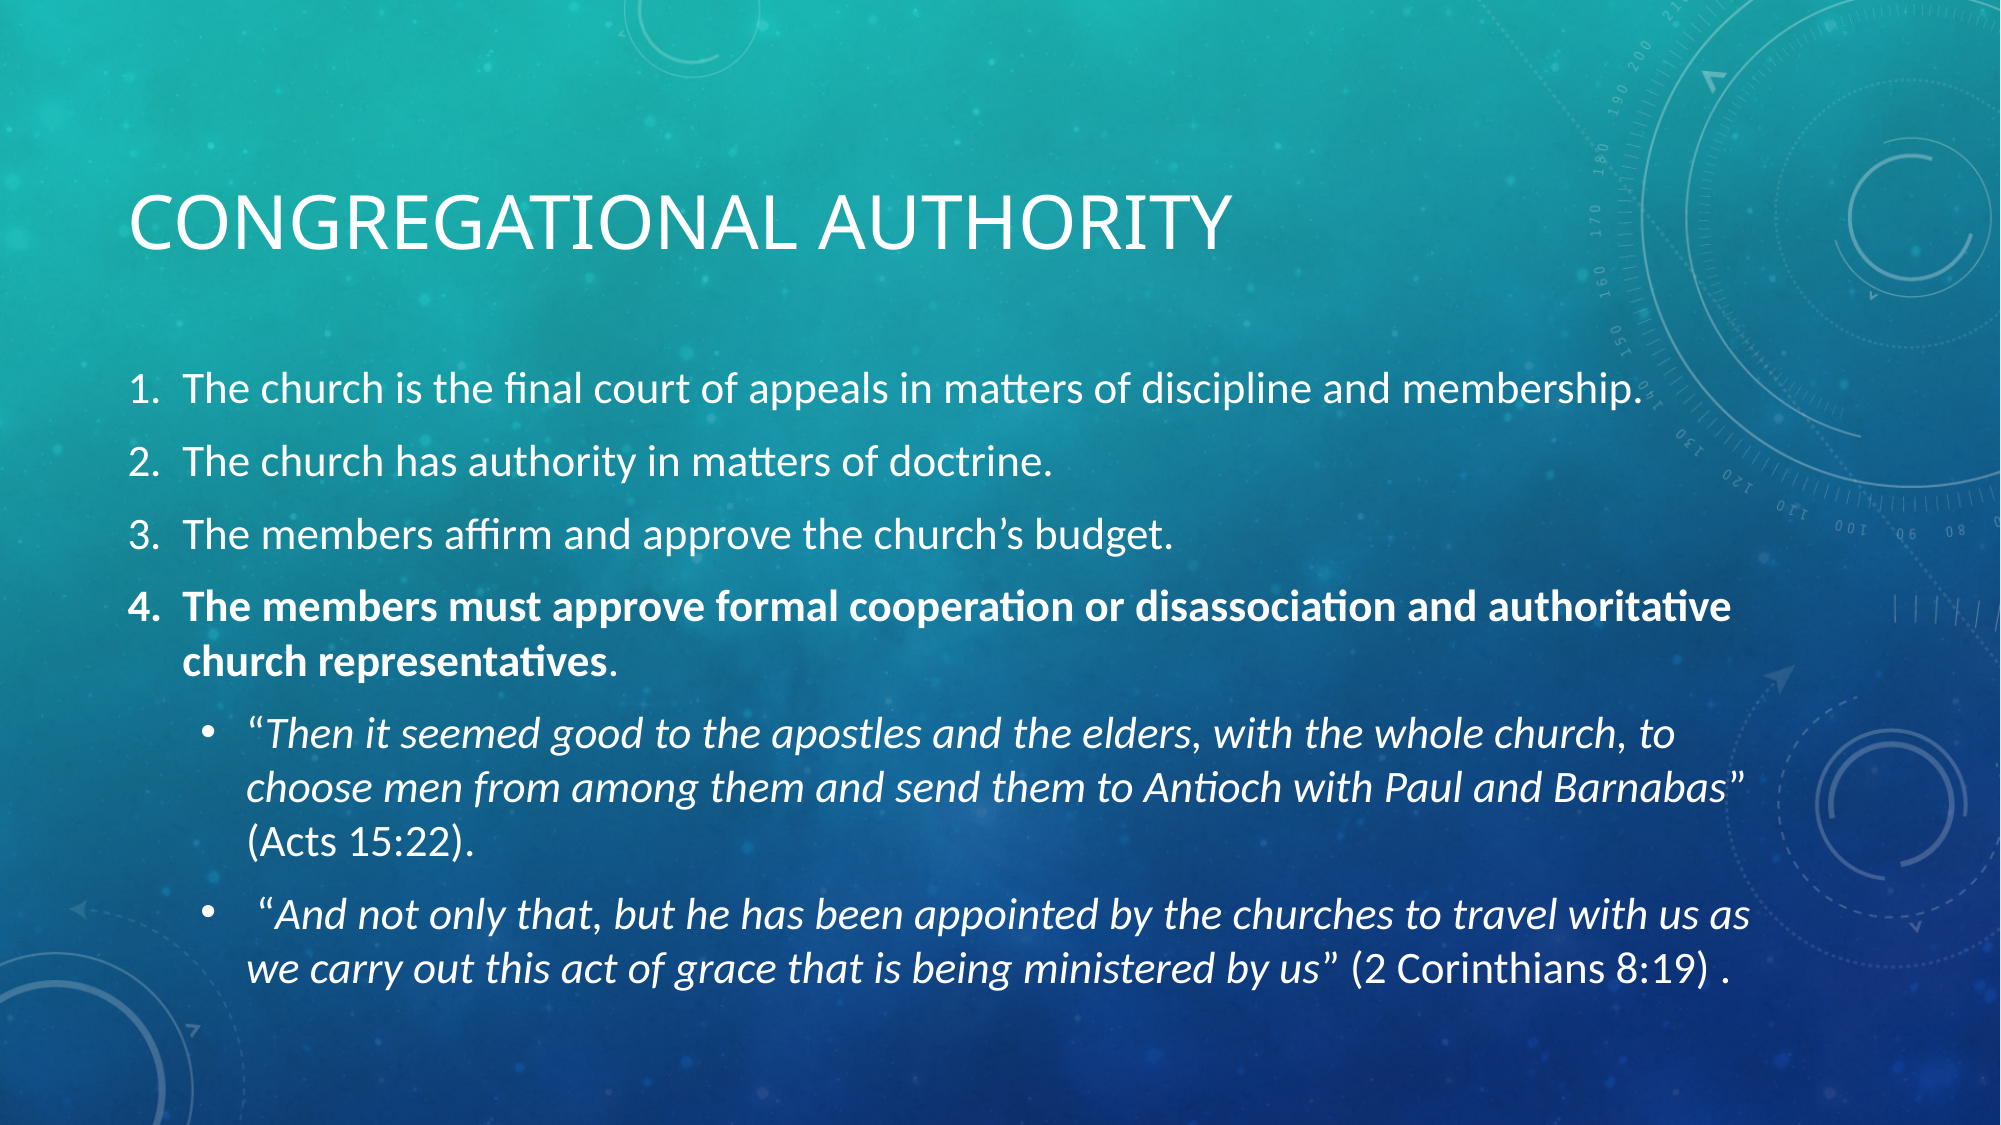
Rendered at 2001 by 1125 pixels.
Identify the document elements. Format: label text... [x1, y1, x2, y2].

picture [0, 0, 2001, 1125]
list The church is the final court of appeals in matters of discipline and membership. The church has authority in matters of doctrine. The members affirm and approve the church’s budget. The members must approve formal cooperation or disassociation and authoritative church representatives. “Then it seemed good to the apostles and the elders, with the whole church, to choose men from among them and send them to Antioch with Paul and Barnabas” (Acts 15:22). “And not only that, but he has been appointed by the churches to travel with us as we carry out this act of grace that is being ministered by us” (2 Corinthians 8:19) . [112, 351, 1775, 1015]
title Congregational Authority [112, 99, 1775, 339]
